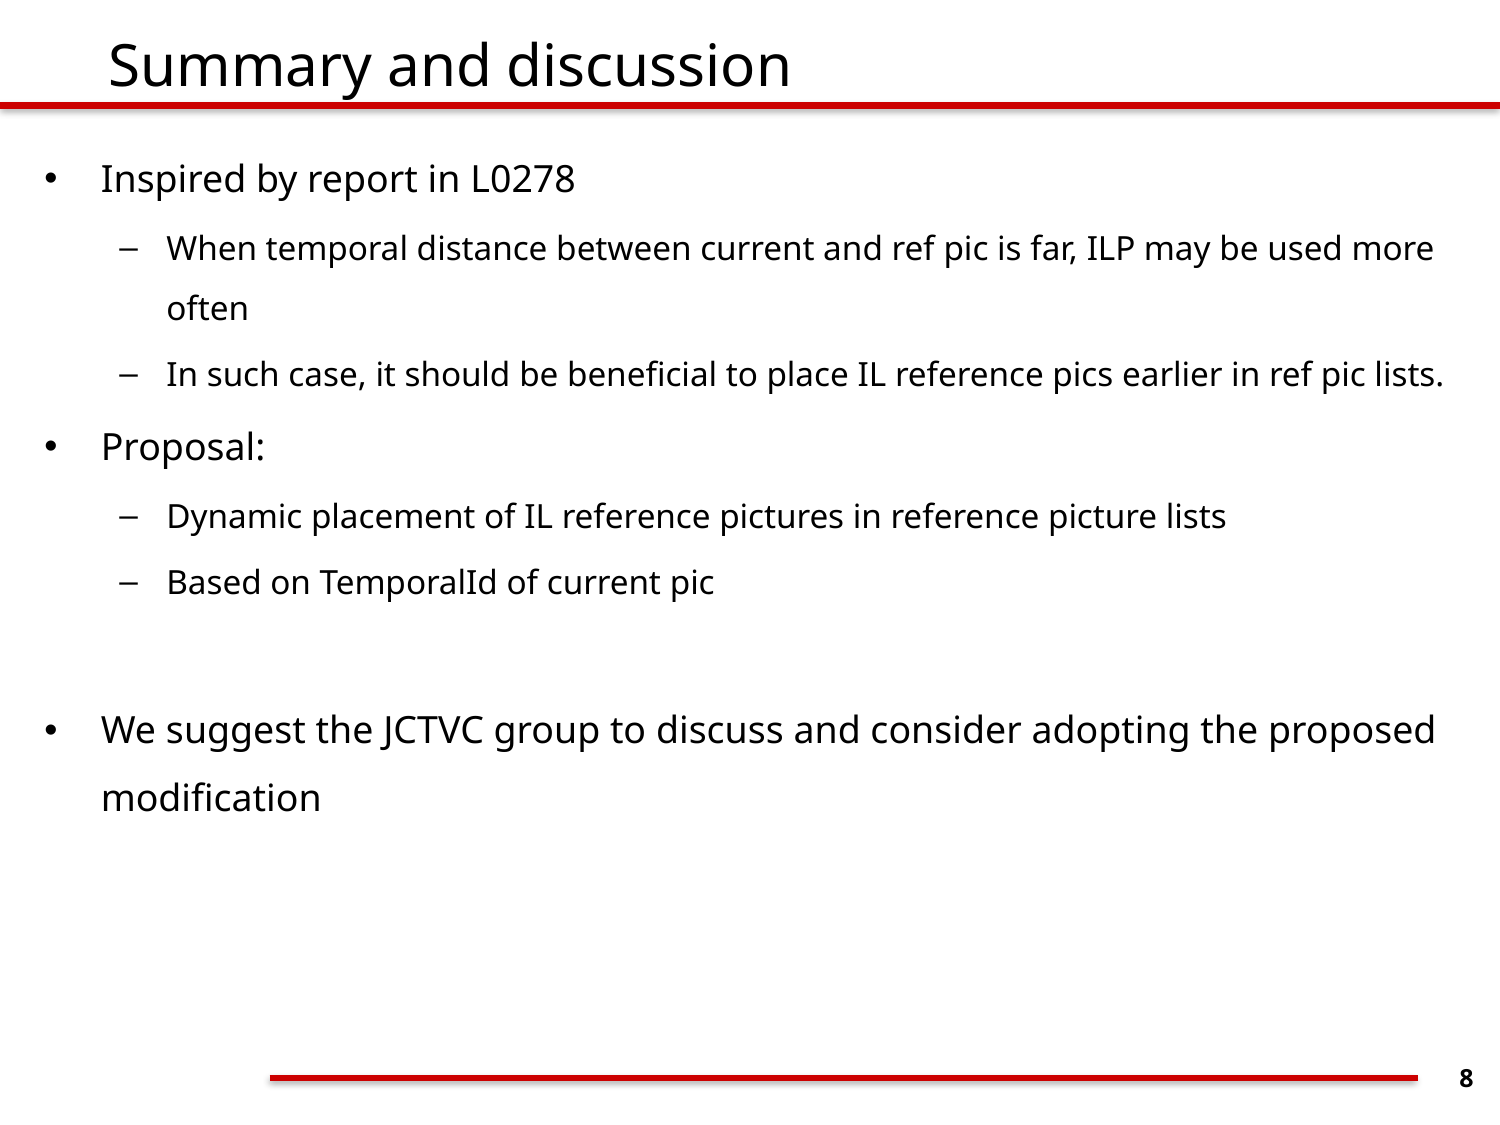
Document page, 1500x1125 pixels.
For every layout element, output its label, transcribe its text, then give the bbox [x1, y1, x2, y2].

title Summary and discussion [93, 32, 1243, 94]
list Inspired by report in L0278 When temporal distance between current and ref pic is far, ILP may be used more often In such case, it should be beneficial to place IL reference pics earlier in ref pic lists. Proposal: Dynamic placement of IL reference pictures in reference picture lists Based on TemporalId of current pic We suggest the JCTVC group to discuss and consider adopting the proposed modification [29, 125, 1471, 1059]
slide_number 8 [1417, 1054, 1489, 1114]
